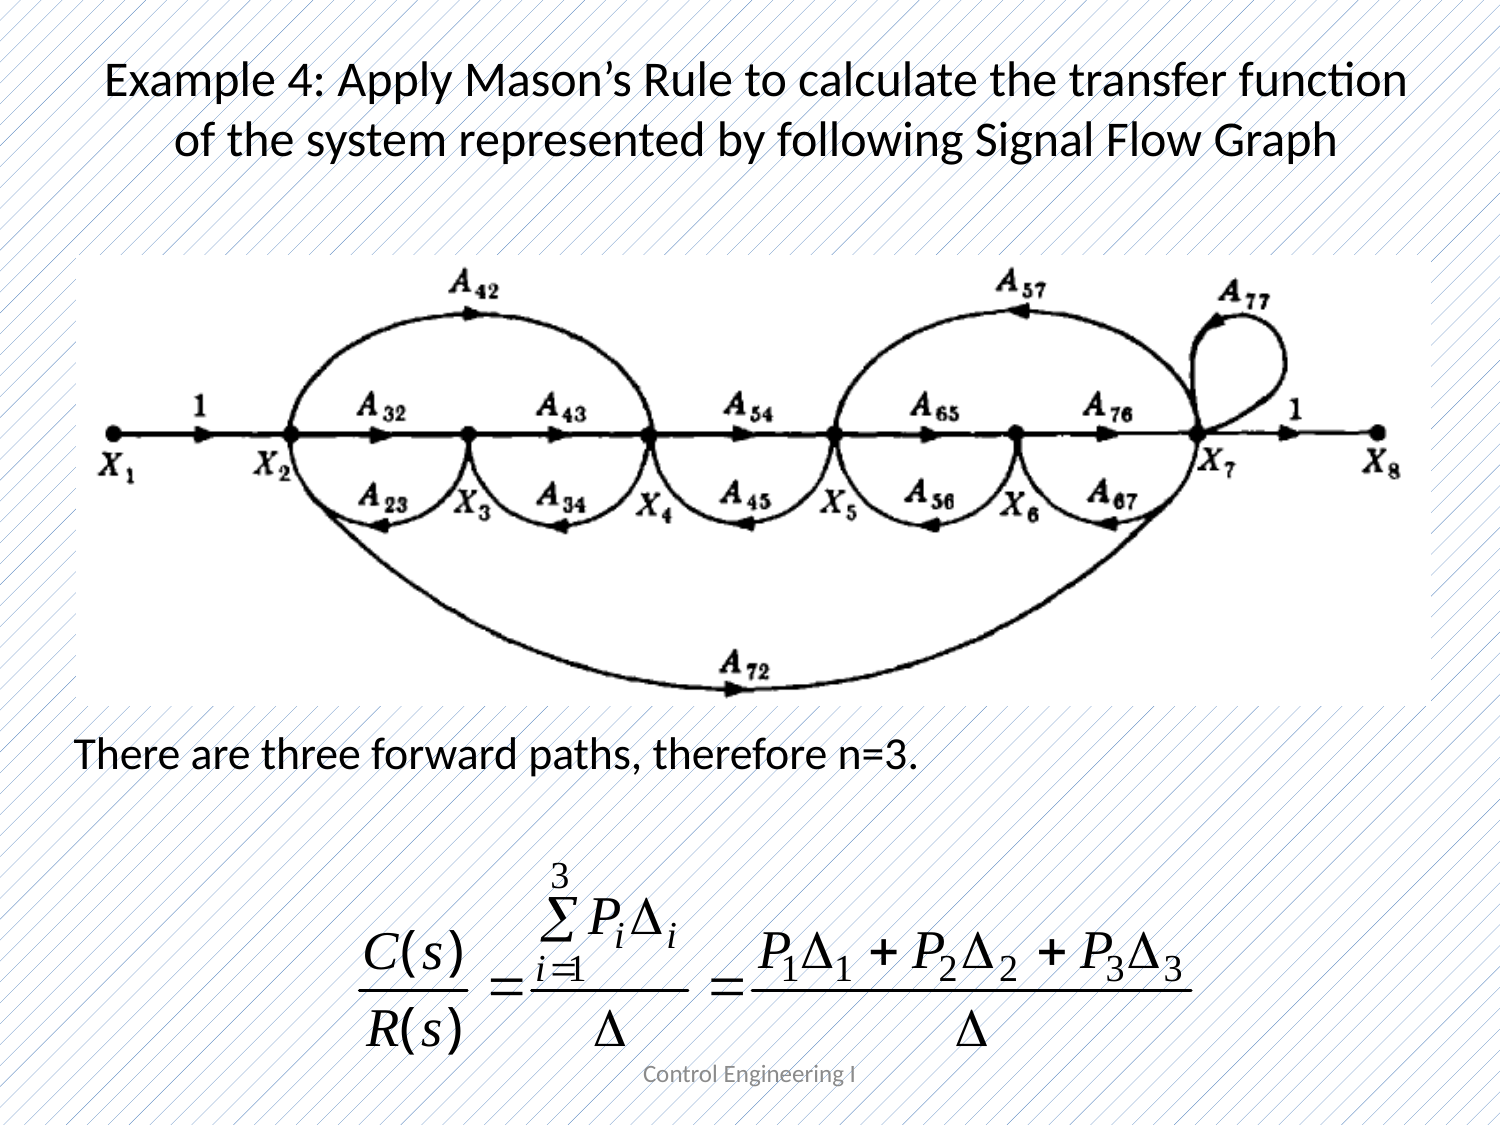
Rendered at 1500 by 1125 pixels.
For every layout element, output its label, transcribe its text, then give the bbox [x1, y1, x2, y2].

footer Control Engineering I [512, 1073, 988, 1103]
picture [76, 255, 1431, 706]
title Example 4: Apply Mason’s Rule to calculate the transfer function of the system represented by following Signal Flow Graph [75, 30, 1438, 183]
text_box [348, 845, 1205, 1065]
text_box There are three forward paths, therefore n=3. [58, 716, 935, 786]
